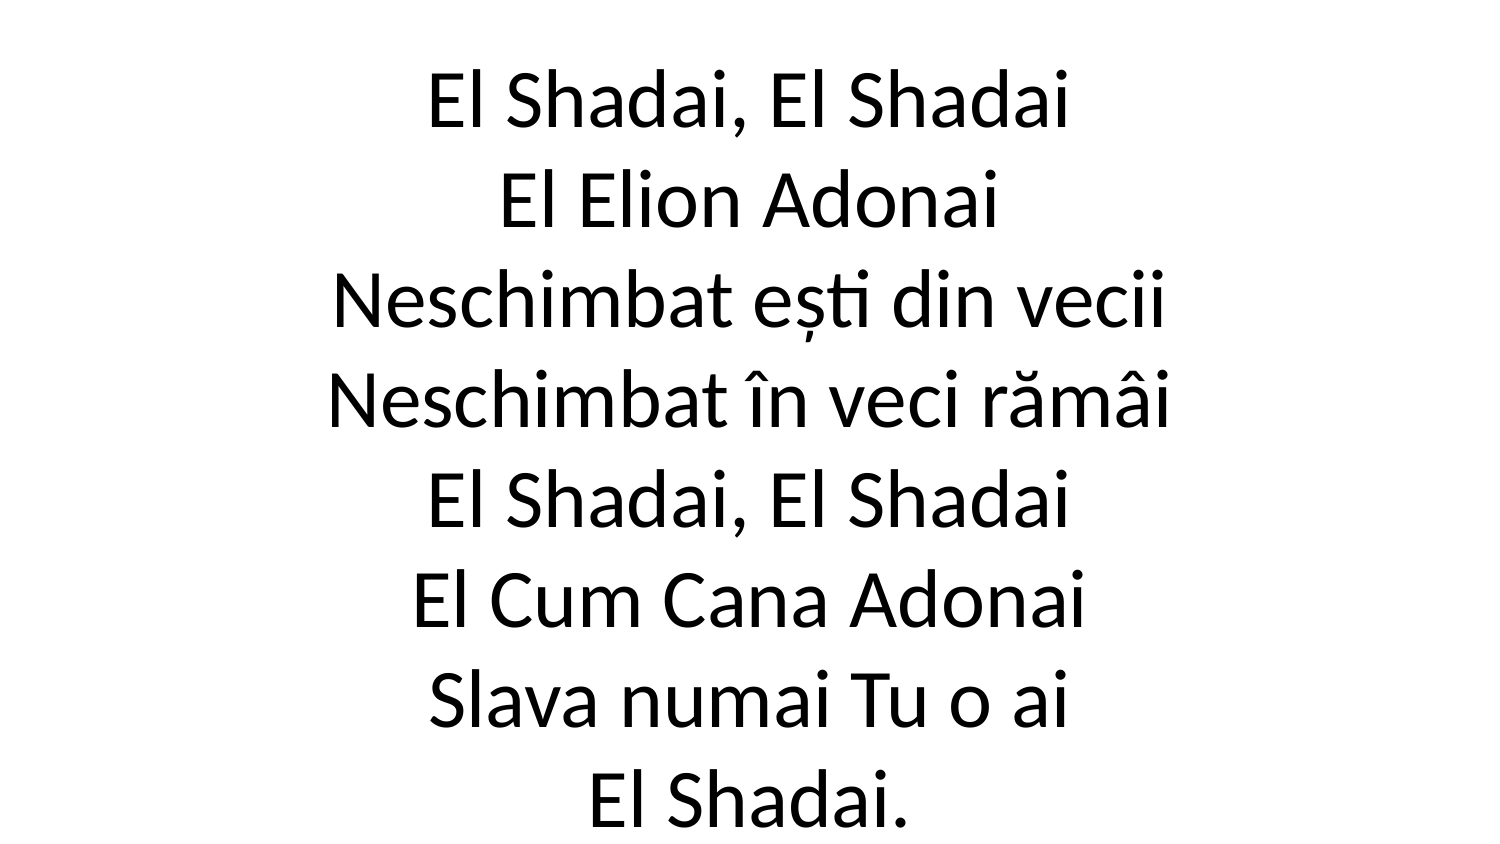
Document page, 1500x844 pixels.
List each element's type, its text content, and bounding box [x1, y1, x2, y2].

text_box El Shadai, El Shadai El Elion Adonai Neschimbat ești din vecii Neschimbat în veci rămâi El Shadai, El Shadai El Cum Cana Adonai Slava numai Tu o ai El Shadai. [311, 0, 1189, 844]
